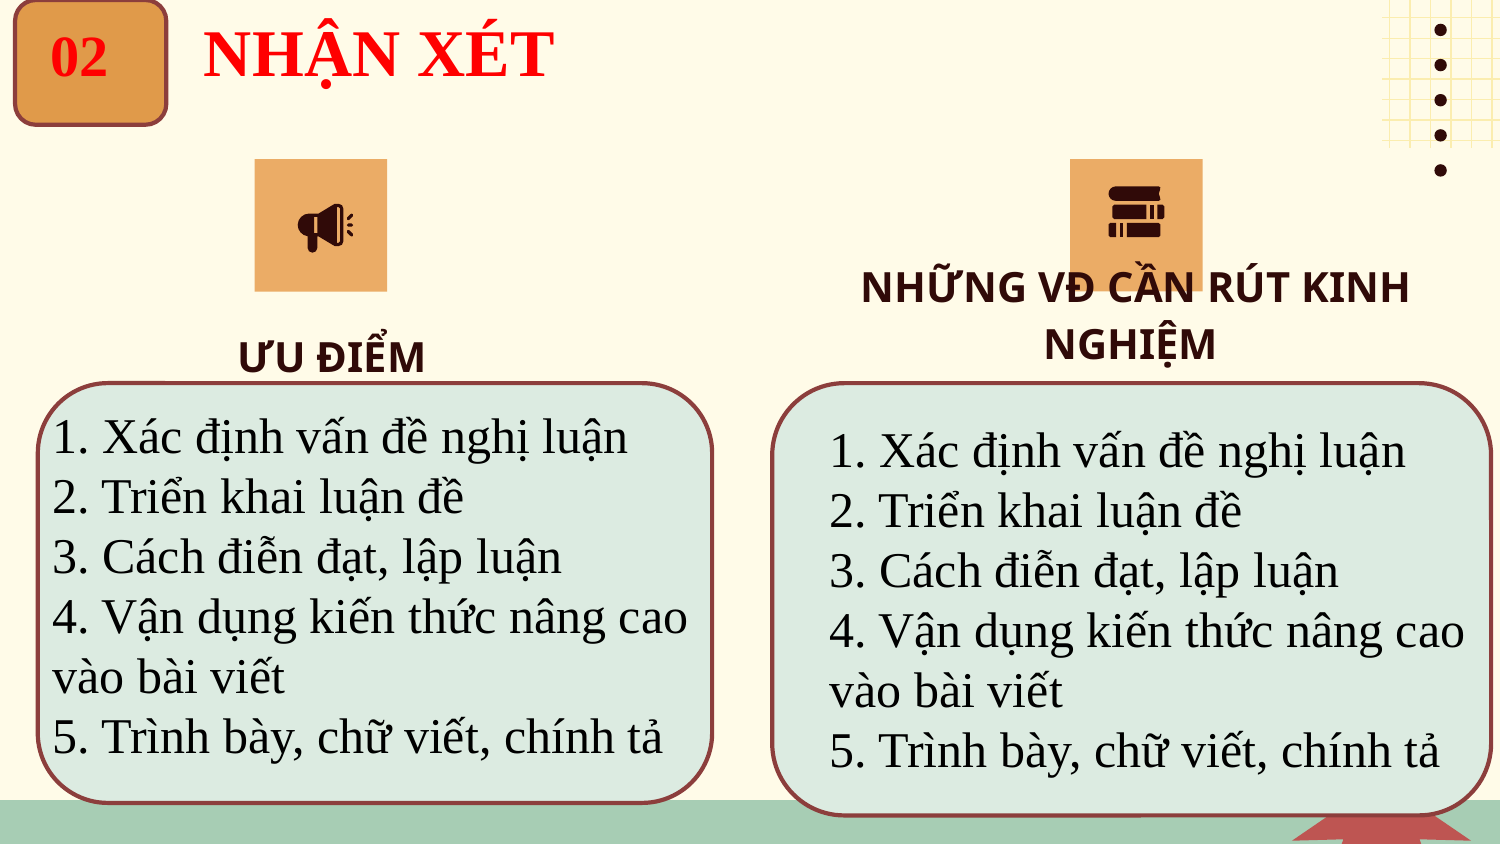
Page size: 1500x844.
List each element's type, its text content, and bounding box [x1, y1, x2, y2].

text_box [65, 380, 685, 395]
text_box 1. Xác định vấn đề nghị luận 2. Triển khai luận đề 3. Cách điễn đạt, lập luận 4. Vận dụng kiến thức nâng cao vào bài viết 5. Trình bày, chữ viết, chính tả [814, 409, 1490, 785]
text_box [770, 381, 1481, 818]
text_box 1. Xác định vấn đề nghị luận 2. Triển khai luận đề 3. Cách điễn đạt, lập luận 4. Vận dụng kiến thức nâng cao vào bài viết 5. Trình bày, chữ viết, chính tả [37, 395, 713, 771]
text_box [1490, 433, 1494, 765]
text_box 02 [35, 10, 147, 96]
text_box [1070, 159, 1203, 292]
text_box [46, 771, 704, 806]
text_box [1108, 186, 1165, 238]
subtitle NHỮNG VĐ CẦN RÚT KINH NGHIỆM [772, 305, 1500, 384]
subtitle ƯU ĐIỂM [147, 308, 518, 381]
text_box [254, 159, 388, 292]
text_box [12, 0, 169, 127]
text_box NHẬN XÉT [189, 2, 732, 98]
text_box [297, 203, 354, 253]
